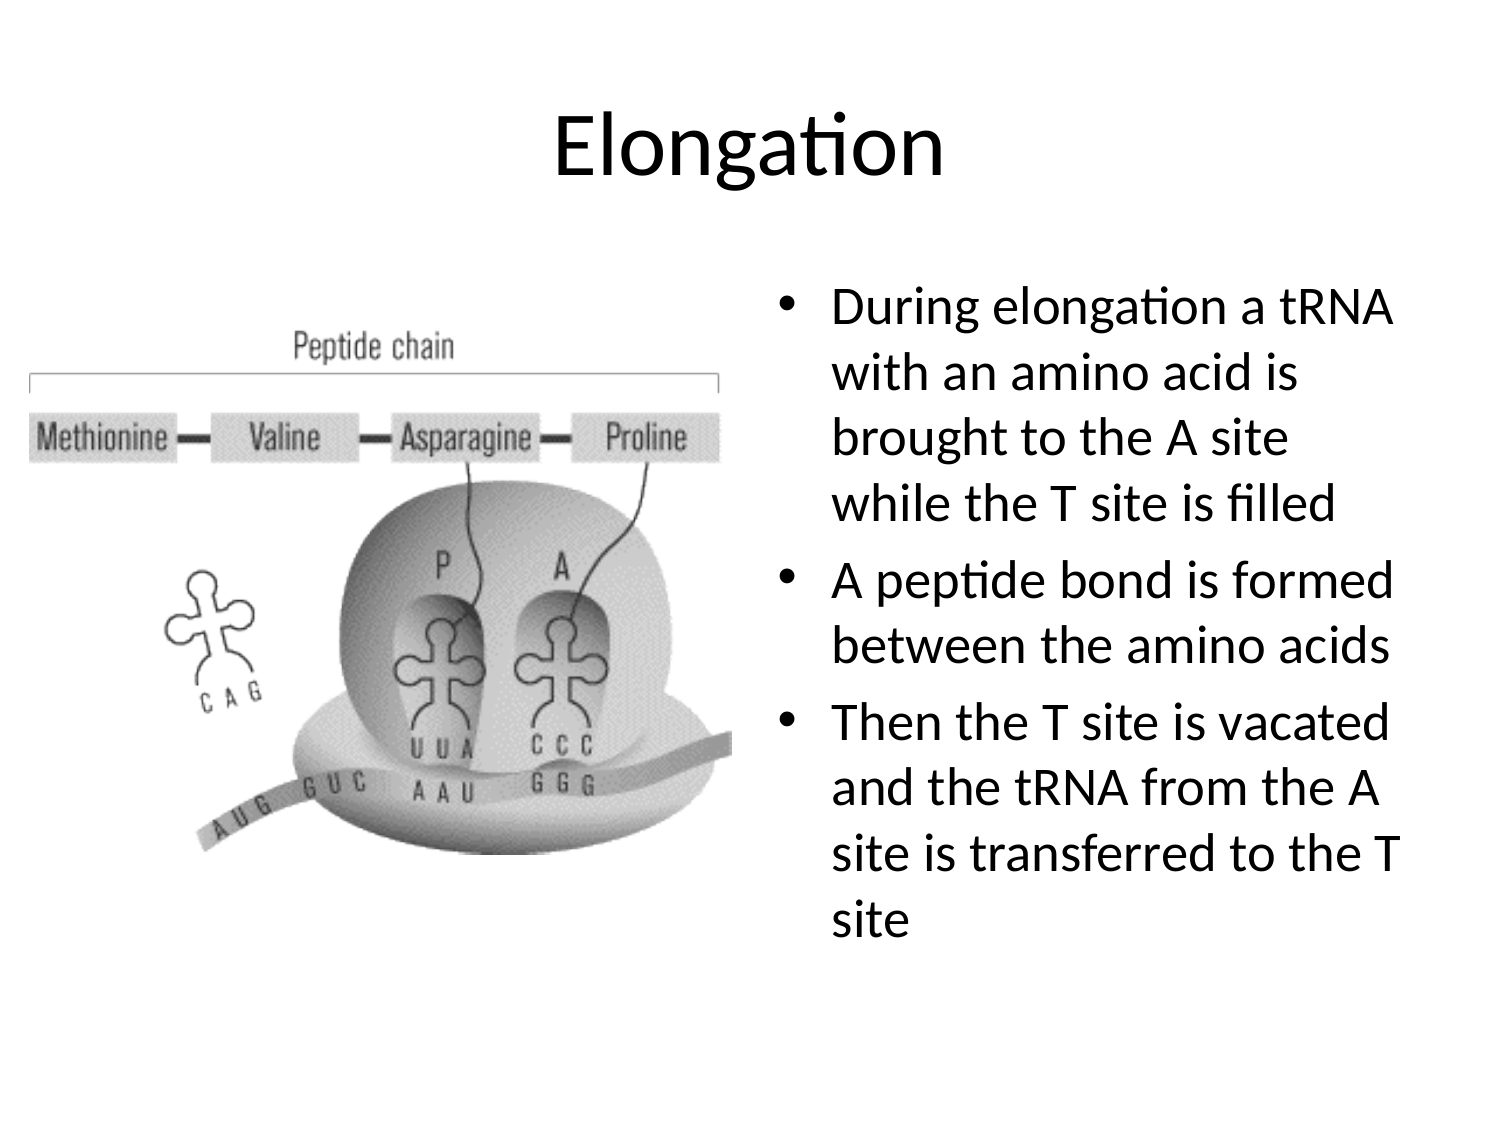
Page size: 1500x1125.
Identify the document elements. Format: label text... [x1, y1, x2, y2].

picture [29, 324, 732, 855]
title Elongation [75, 45, 1425, 233]
list During elongation a tRNA with an amino acid is brought to the A site while the T site is filled A peptide bond is formed between the amino acids Then the T site is vacated and the tRNA from the A site is transferred to the T site [762, 262, 1425, 1005]
